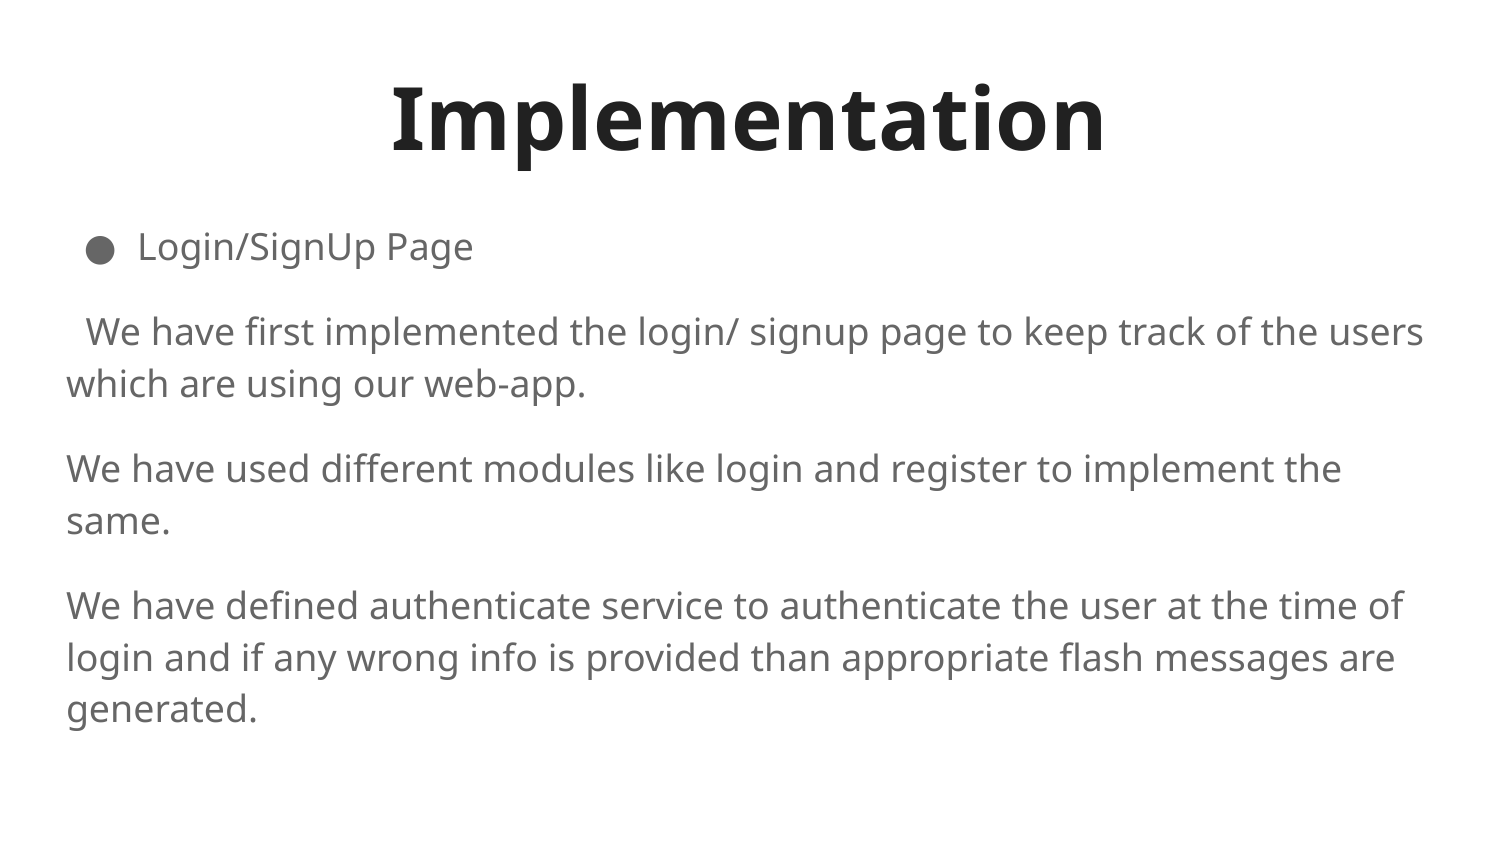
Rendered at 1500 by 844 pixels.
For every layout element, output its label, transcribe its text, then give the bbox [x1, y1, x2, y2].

title Implementation [51, 48, 1449, 180]
list Login/SignUp Page We have first implemented the login/ signup page to keep track of the users which are using our web-app. We have used different modules like login and register to implement the same. We have defined authenticate service to authenticate the user at the time of login and if any wrong info is provided than appropriate flash messages are generated. [51, 201, 1449, 750]
